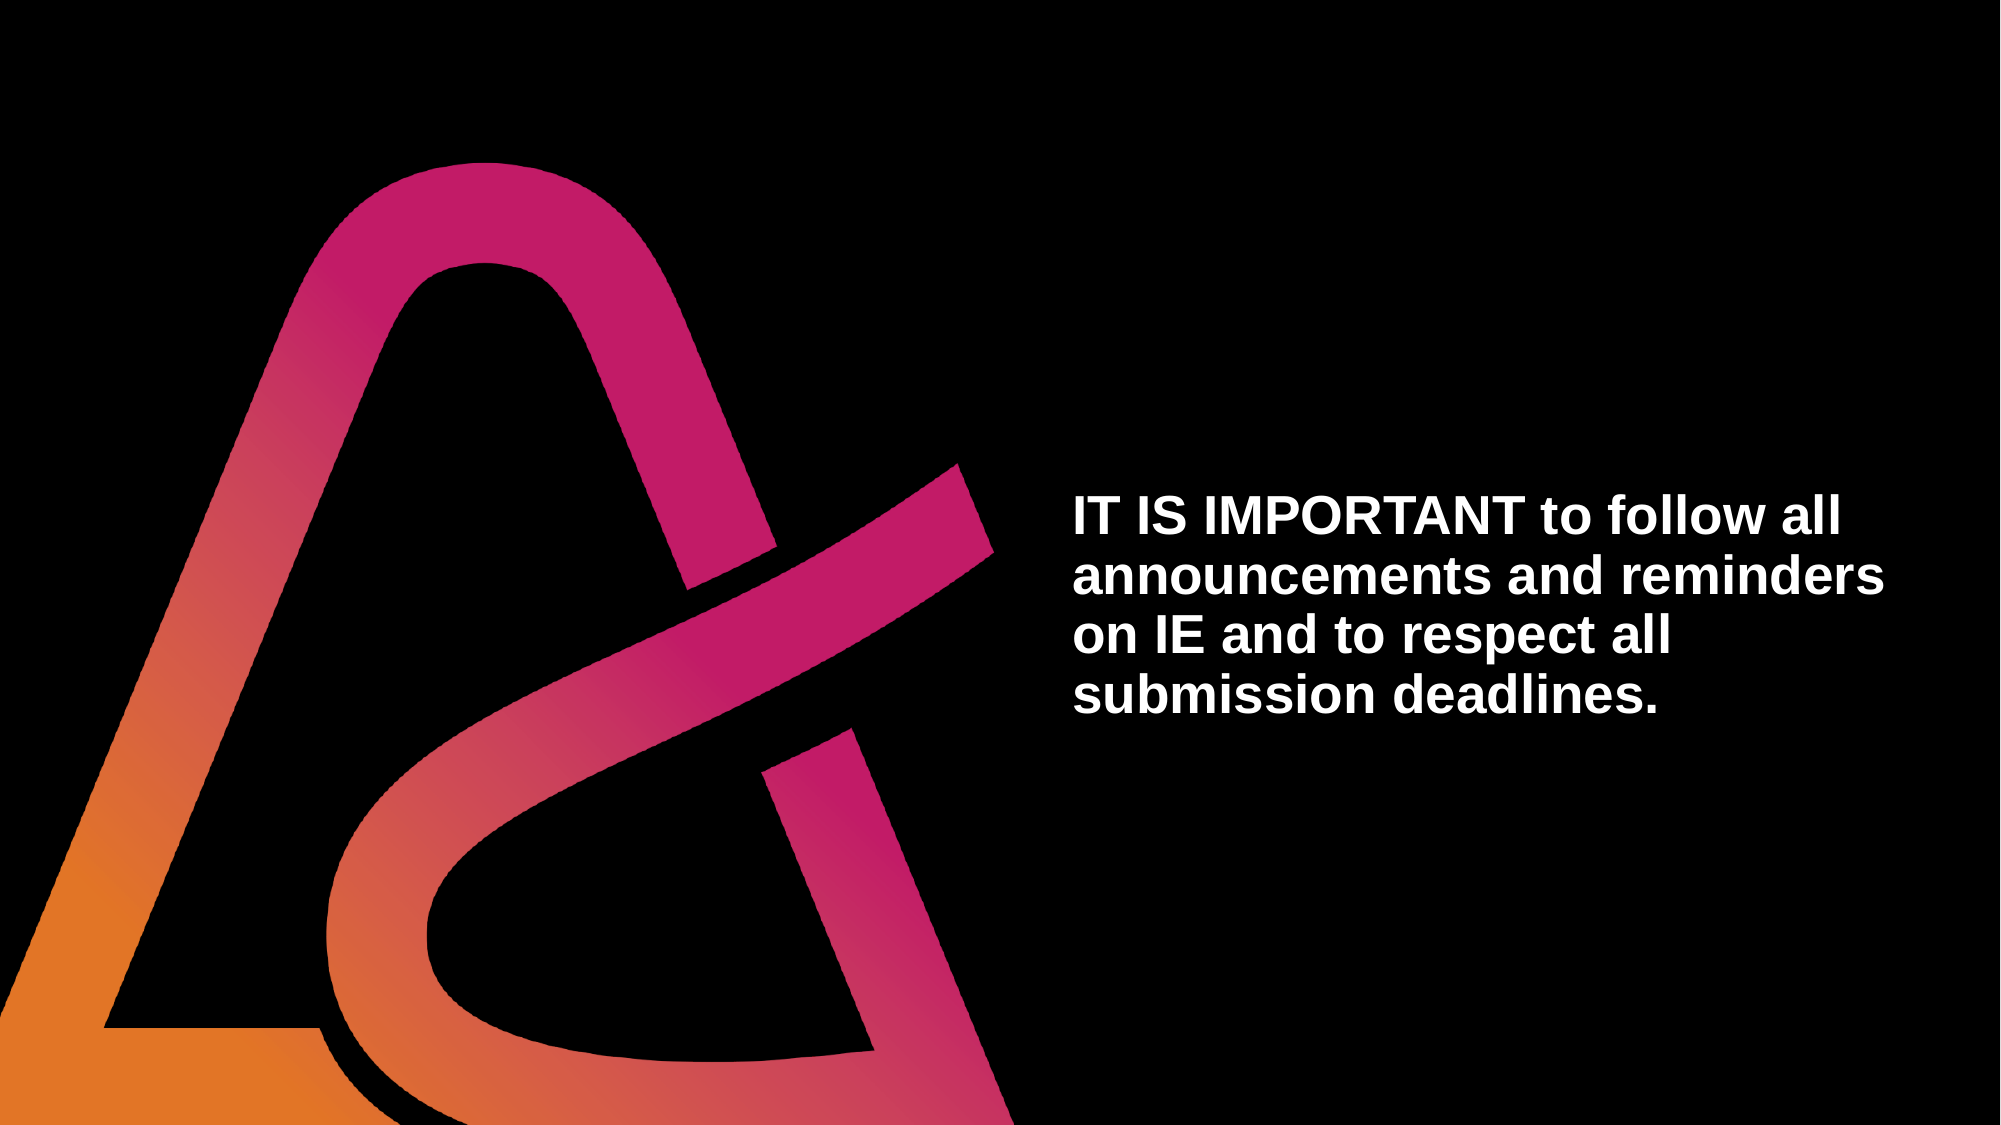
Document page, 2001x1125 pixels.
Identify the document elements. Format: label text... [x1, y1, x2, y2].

picture [0, 143, 1015, 1125]
title IT IS IMPORTANT to follow all announcements and reminders on IE and to respect all submission deadlines. [1057, 468, 1906, 744]
